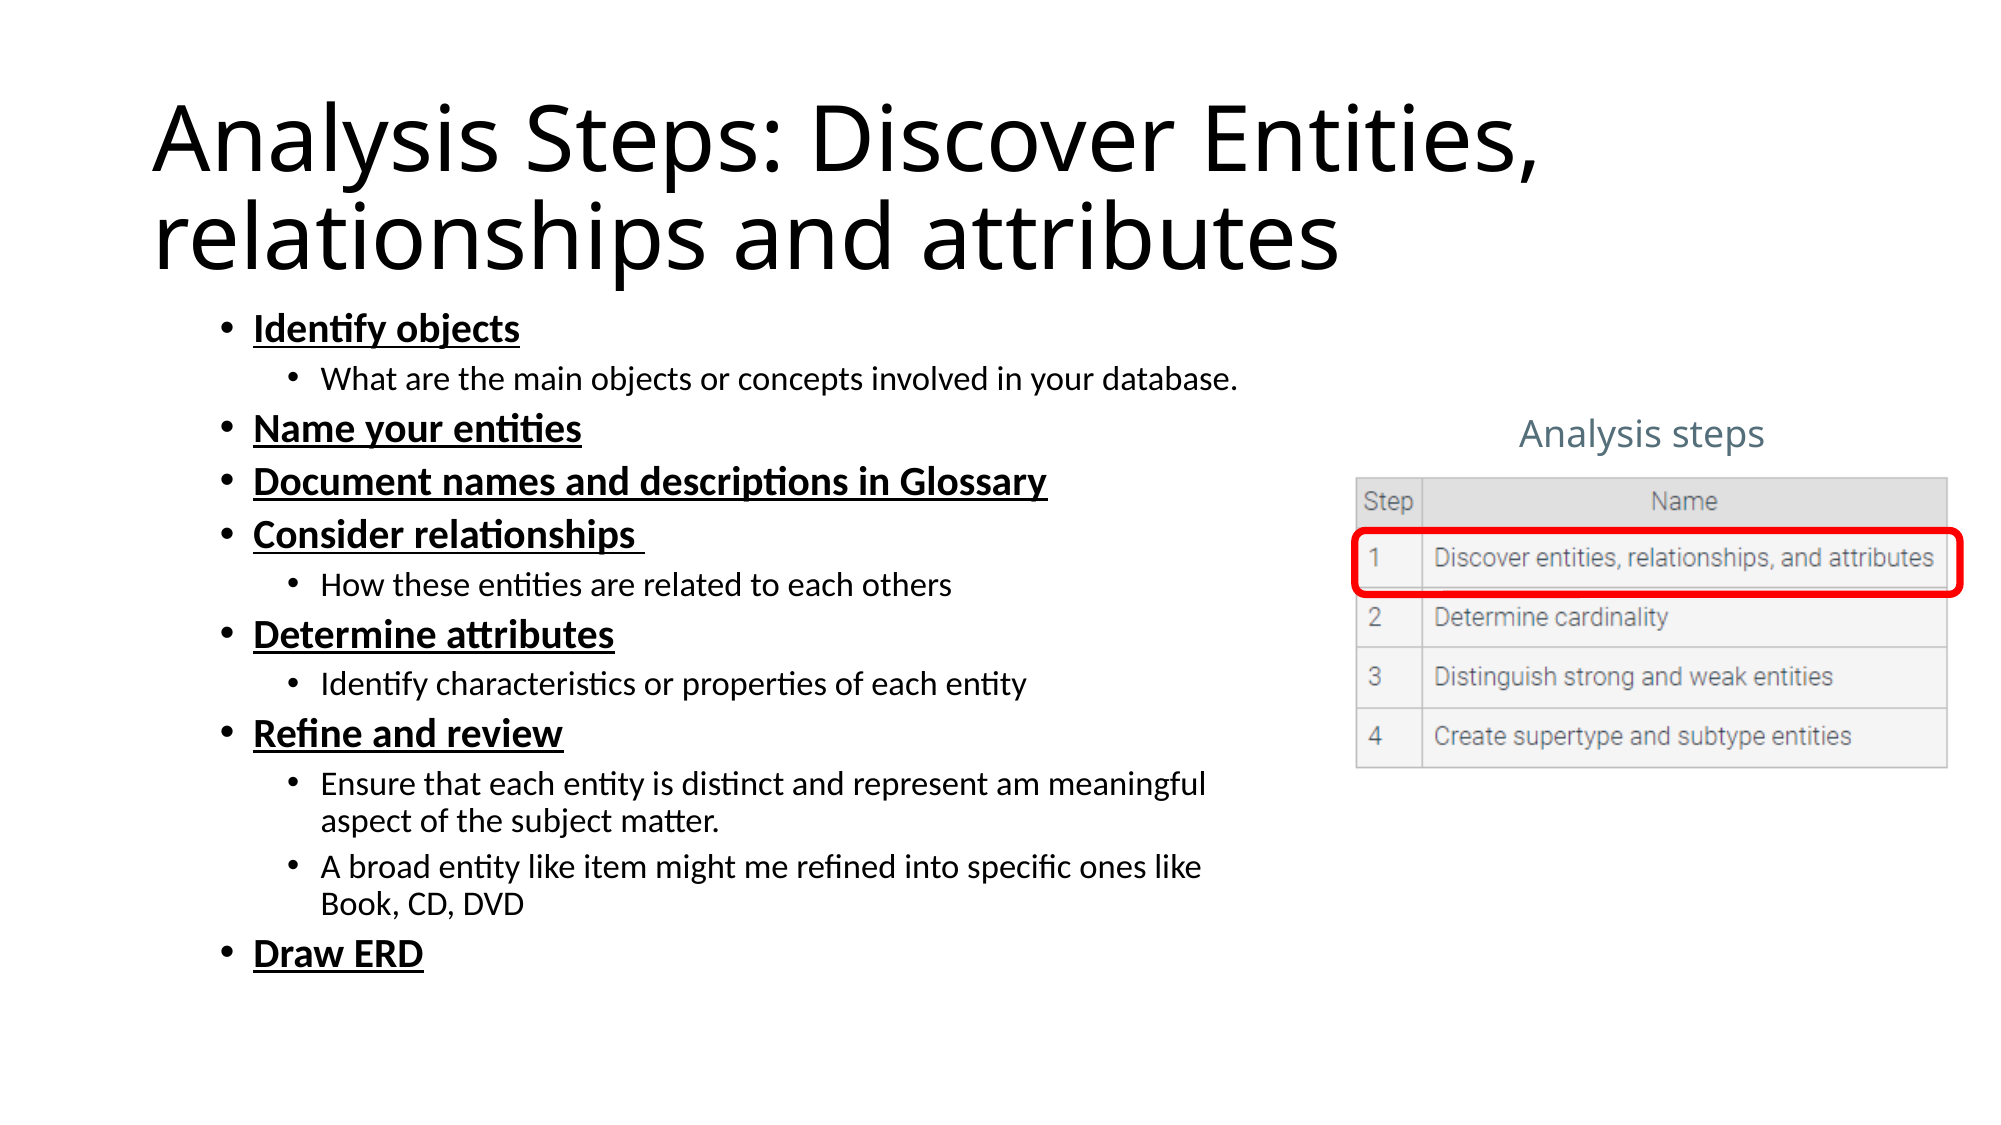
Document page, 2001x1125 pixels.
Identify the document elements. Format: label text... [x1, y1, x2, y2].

picture [1334, 453, 1981, 778]
title Analysis Steps: Discover Entities, relationships and attributes [137, 82, 1863, 300]
list Identify objects What are the main objects or concepts involved in your database. Name your entities Document names and descriptions in Glossary Consider relationships How these entities are related to each others Determine attributes Identify characteristics or properties of each entity Refine and review Ensure that each entity is distinct and represent am meaningful aspect of the subject matter. A broad entity like item might me refined into specific ones like Book, CD, DVD Draw ERD [137, 299, 1271, 1014]
text_box Analysis steps [1504, 402, 1863, 453]
